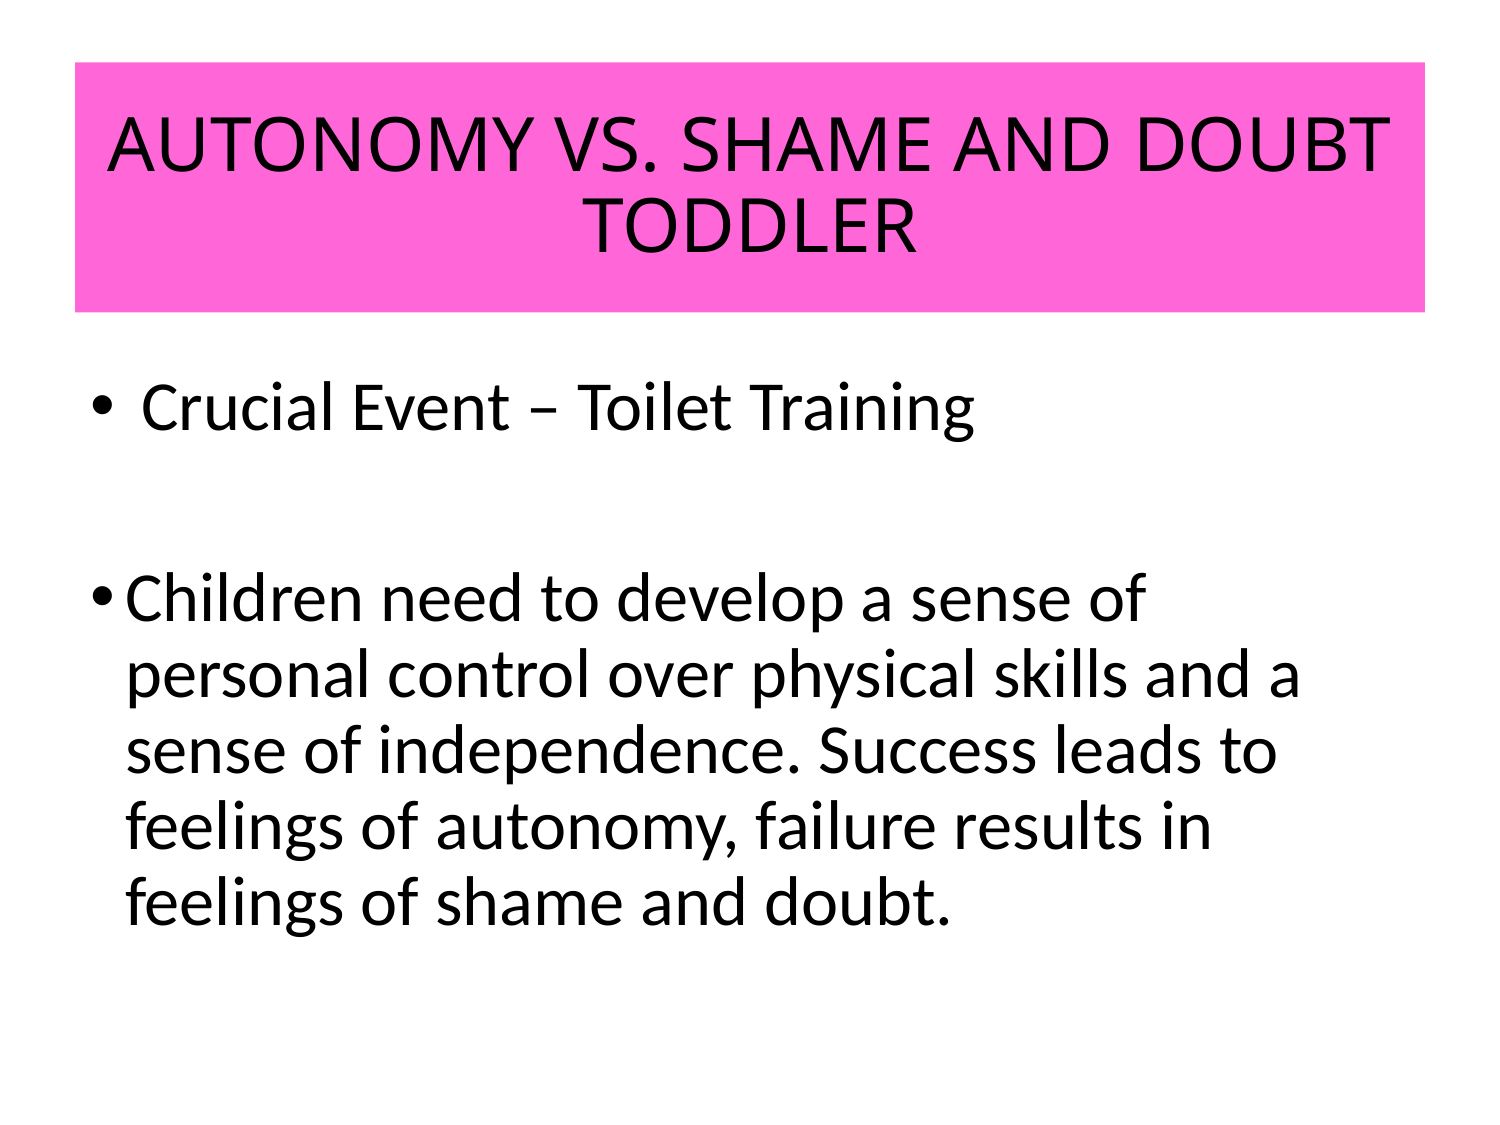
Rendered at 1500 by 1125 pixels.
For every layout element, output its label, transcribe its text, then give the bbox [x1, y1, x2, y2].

title AUTONOMY VS. SHAME AND DOUBT TODDLER [75, 62, 1425, 313]
list Crucial Event – Toilet Training Children need to develop a sense of personal control over physical skills and a sense of independence. Success leads to feelings of autonomy, failure results in feelings of shame and doubt. [75, 362, 1425, 950]
